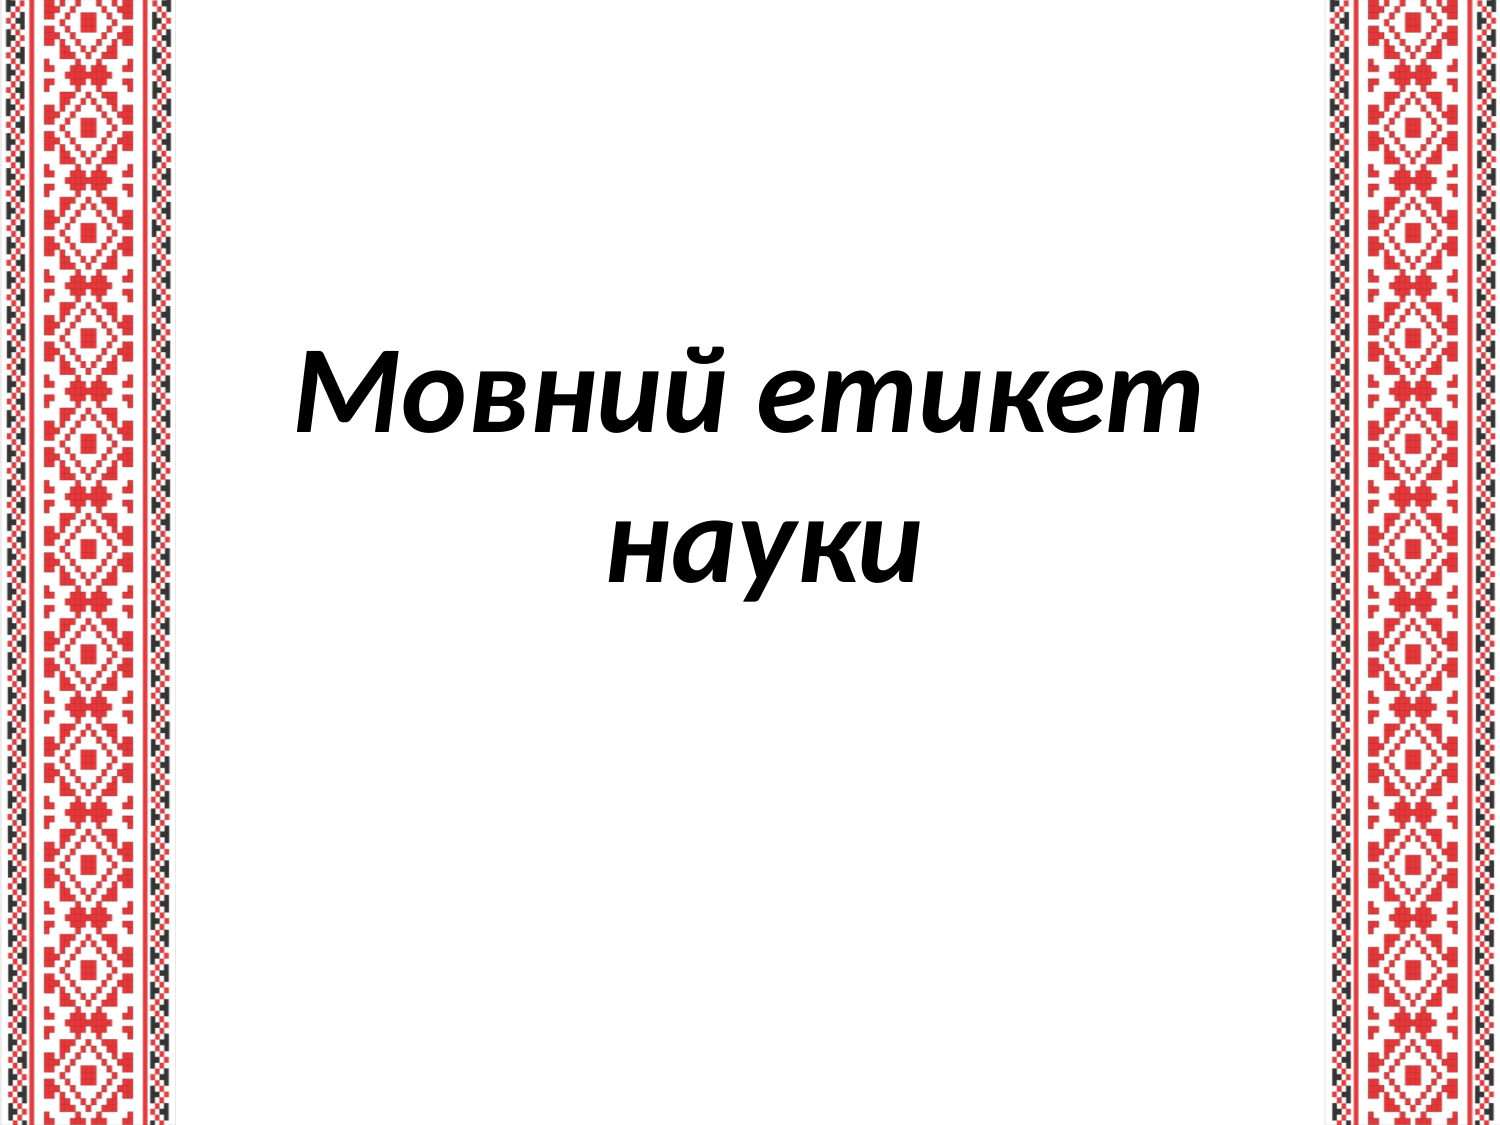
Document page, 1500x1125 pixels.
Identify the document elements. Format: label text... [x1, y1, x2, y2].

list Мовний етикет науки [176, 105, 1324, 809]
picture [0, 1, 651, 1124]
picture [849, 1, 1500, 1124]
